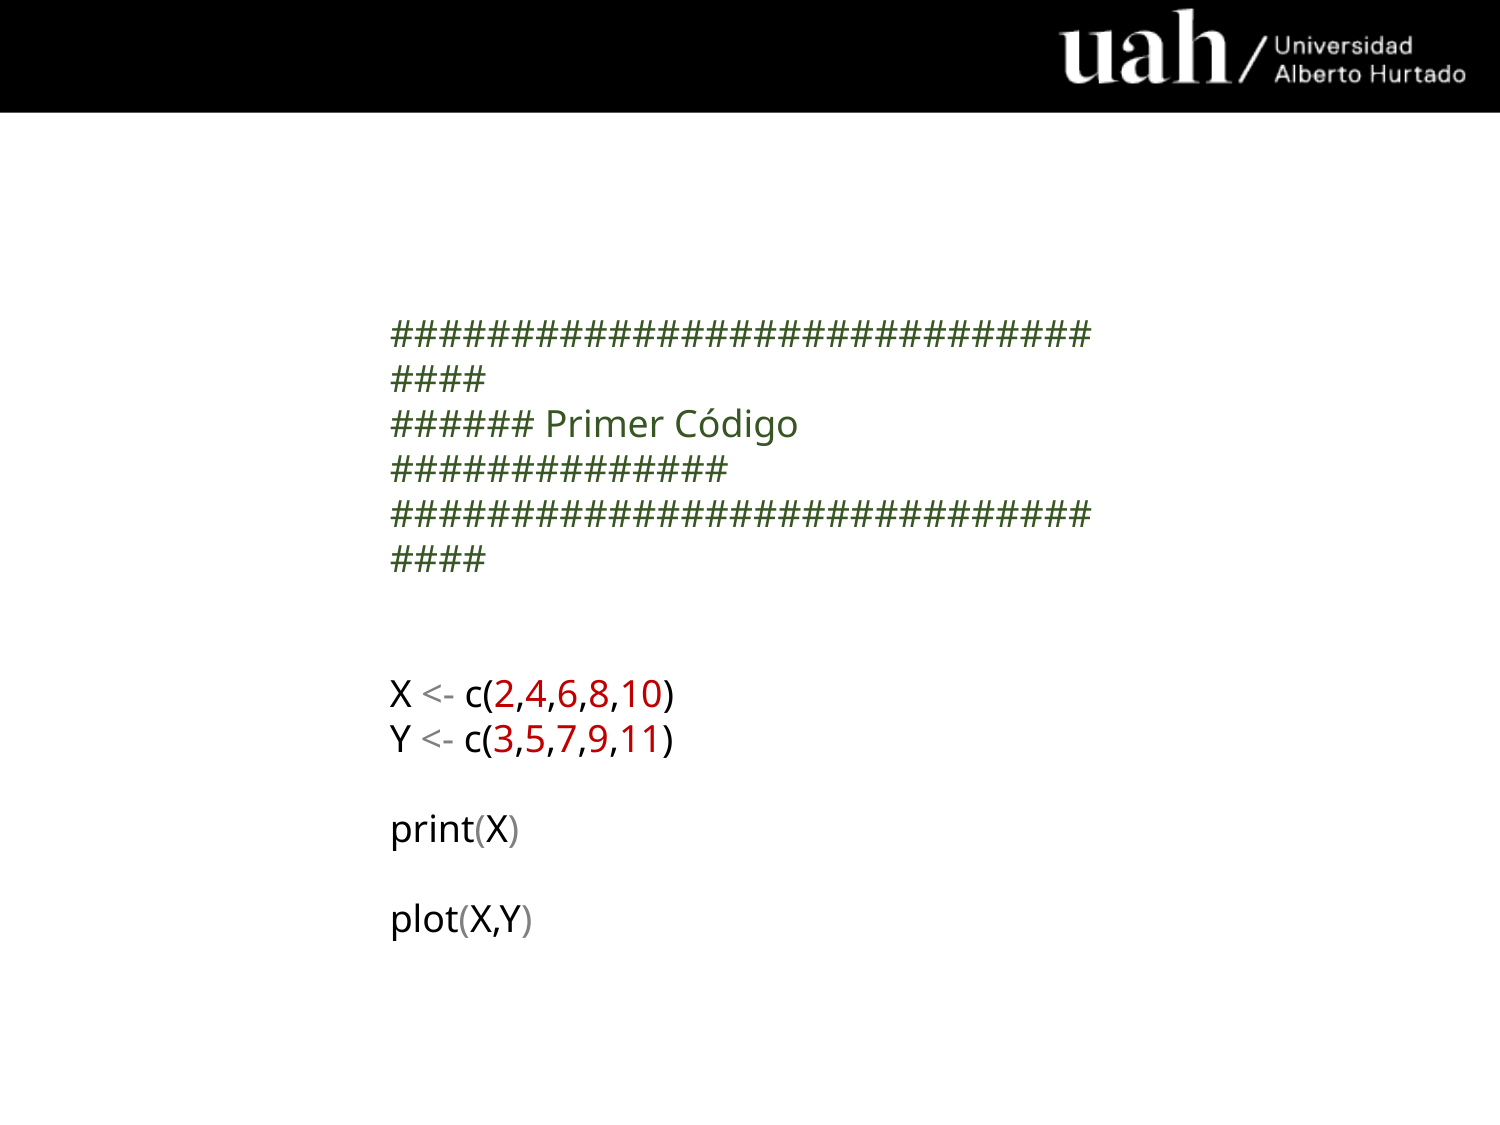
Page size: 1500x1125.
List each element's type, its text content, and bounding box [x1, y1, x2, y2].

text_box [0, 0, 1500, 114]
picture [1057, 0, 1468, 94]
text_box ################################# ###### Primer Código ############## ################################# X <- c(2,4,6,8,10) Y <- c(3,5,7,9,11) print(X) plot(X,Y) [374, 303, 1125, 948]
